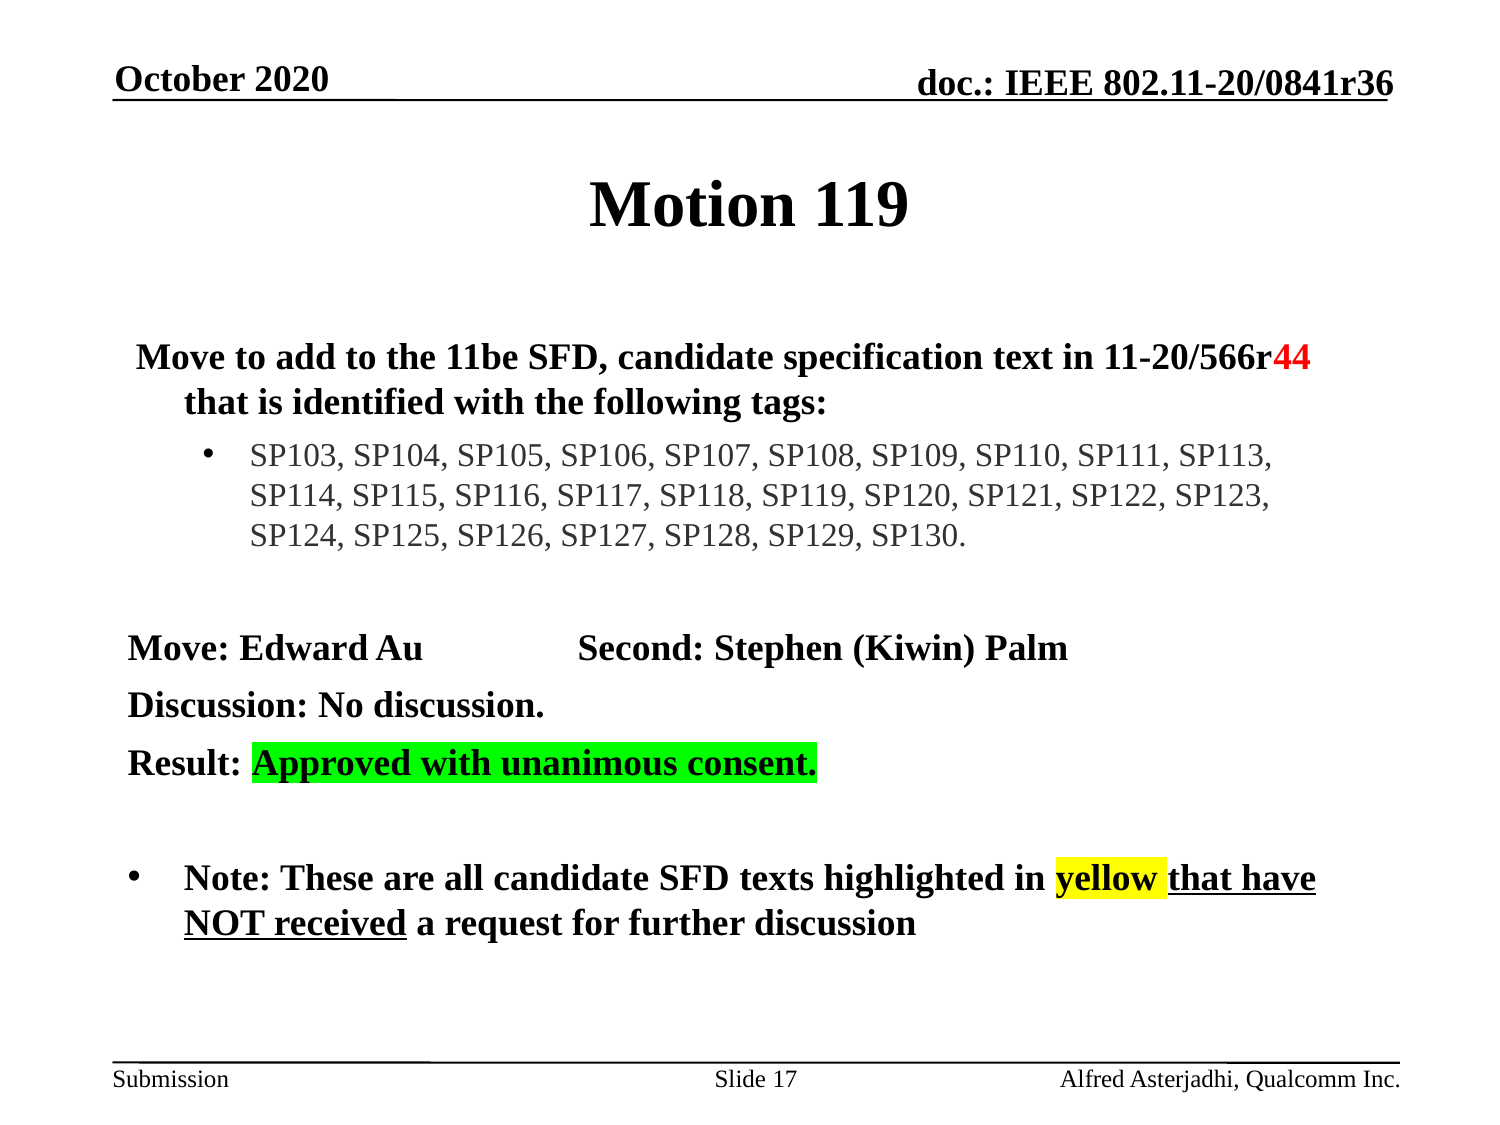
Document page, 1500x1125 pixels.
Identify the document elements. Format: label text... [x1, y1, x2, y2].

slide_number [114, 54, 423, 100]
slide_number Slide 17 [712, 1061, 800, 1123]
footer Alfred Asterjadhi, Qualcomm Inc. [878, 1061, 1402, 1093]
list Move to add to the 11be SFD, candidate specification text in 11-20/566r44 that is identified with the following tags: SP103, SP104, SP105, SP106, SP107, SP108, SP109, SP110, SP111, SP113, SP114, SP115, SP116, SP117, SP118, SP119, SP120, SP121, SP122, SP123, SP124, SP125, SP126, SP127, SP128, SP129, SP130. Move: Edward Au Second: Stephen (Kiwin) Palm Discussion: No discussion. Result: Approved with unanimous consent. Note: These are all candidate SFD texts highlighted in yellow that have NOT received a request for further discussion [112, 324, 1388, 1000]
title Motion 119 [112, 112, 1388, 288]
